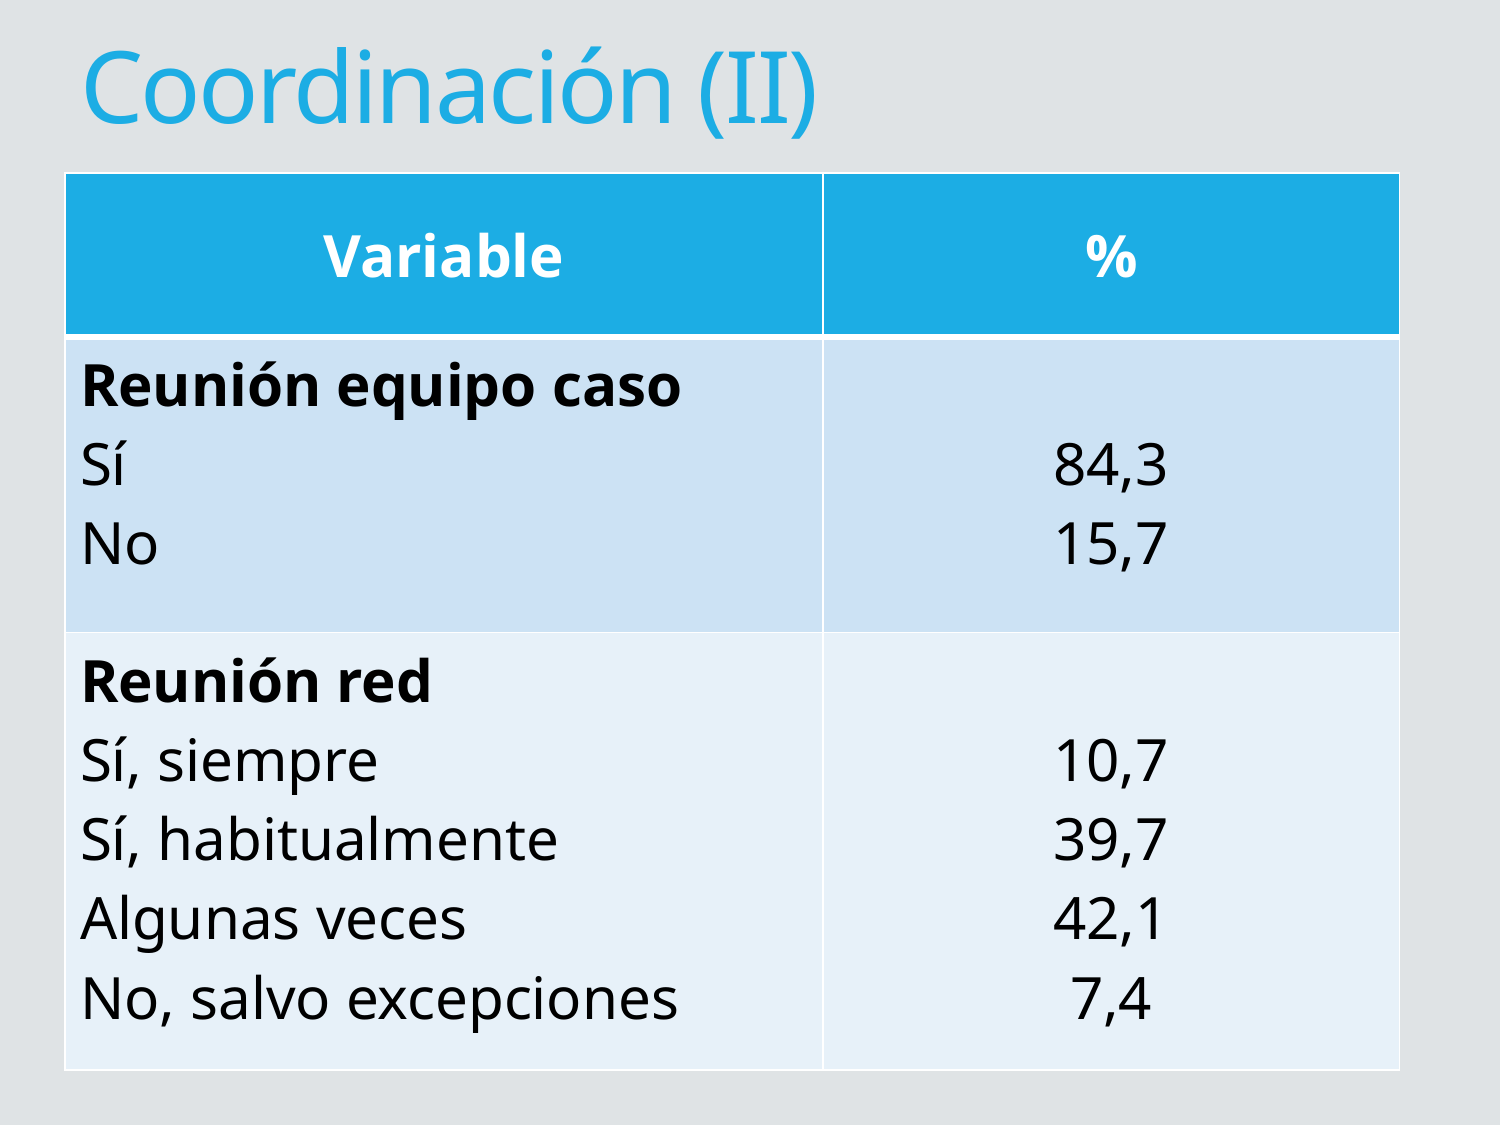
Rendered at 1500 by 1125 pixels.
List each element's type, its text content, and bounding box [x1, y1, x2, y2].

table_header Variable [66, 174, 822, 334]
table_cell Reunión equipo caso Sí No [66, 340, 822, 632]
text_box Coordinación (II) [64, 1, 1391, 173]
table_cell 84,3 15,7 [824, 340, 1399, 632]
table_header % [824, 174, 1399, 334]
table_cell Reunión red Sí, siempre Sí, habitualmente Algunas veces No, salvo excepciones [66, 633, 822, 1069]
table_cell 10,7 39,7 42,1 7,4 [824, 633, 1399, 1069]
